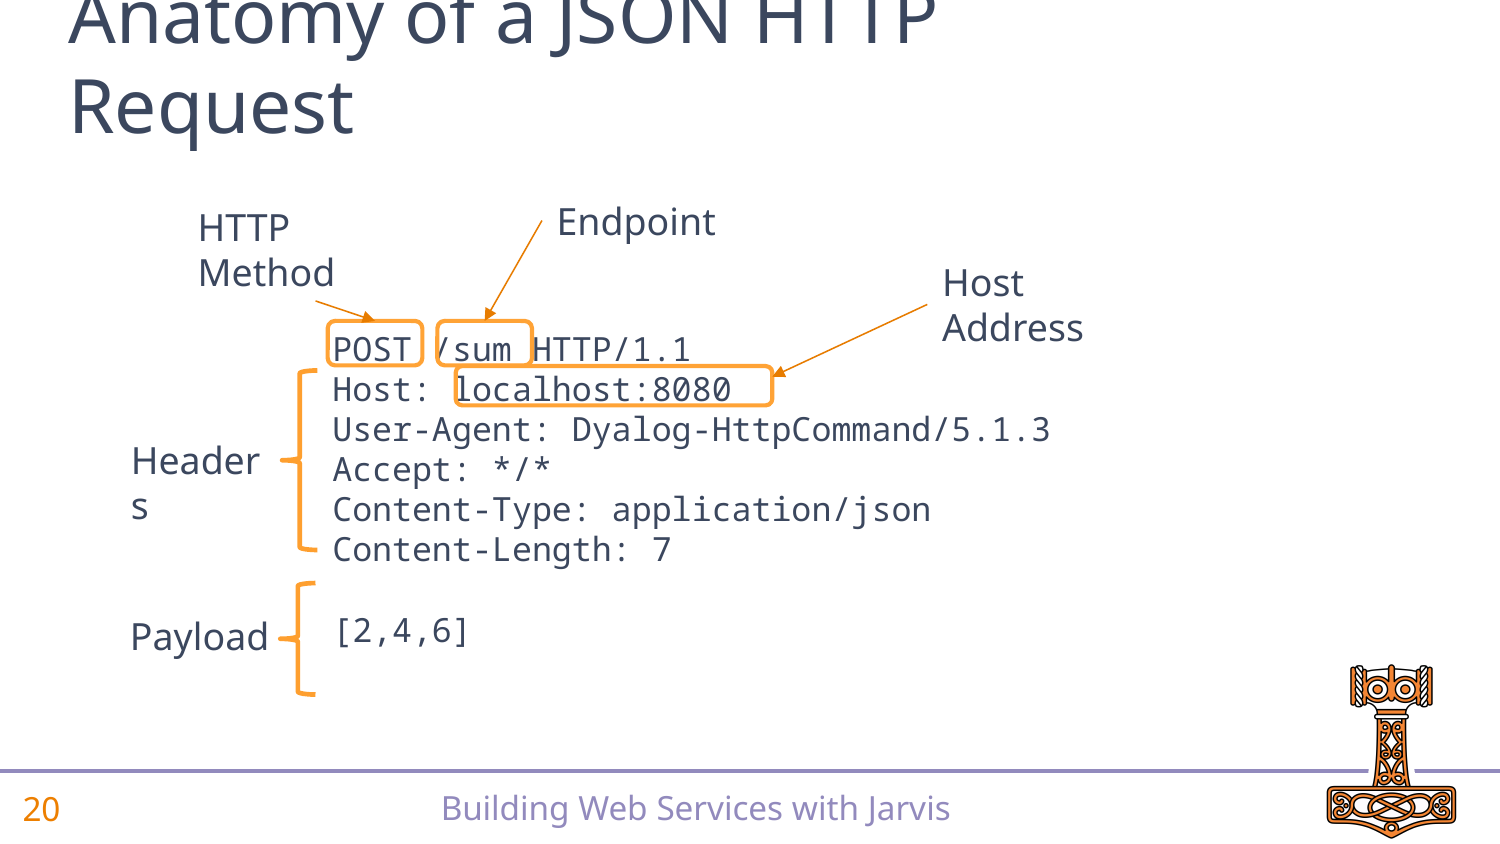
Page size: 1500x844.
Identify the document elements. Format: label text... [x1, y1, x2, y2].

text_box [325, 318, 425, 368]
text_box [315, 256, 376, 322]
text_box [435, 318, 535, 368]
text_box Payload [115, 605, 289, 666]
text_box Endpoint [541, 190, 736, 251]
text_box [290, 369, 318, 551]
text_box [484, 220, 543, 322]
picture [1320, 655, 1461, 844]
text_box [289, 582, 316, 696]
text_box [453, 363, 775, 408]
title Anatomy of a JSON HTTP Request [53, 43, 1203, 157]
text_box Headers [116, 430, 290, 535]
list POST /sum HTTP/1.1 Host: localhost:8080 User-Agent: Dyalog-HttpCommand/5.1.3 Accept: */* Content-Type: application/json Content-Length: 7 [2,4,6] [317, 320, 1170, 703]
text_box HTTP Method [182, 196, 449, 301]
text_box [771, 291, 928, 377]
text_box Host Address [927, 252, 1177, 357]
